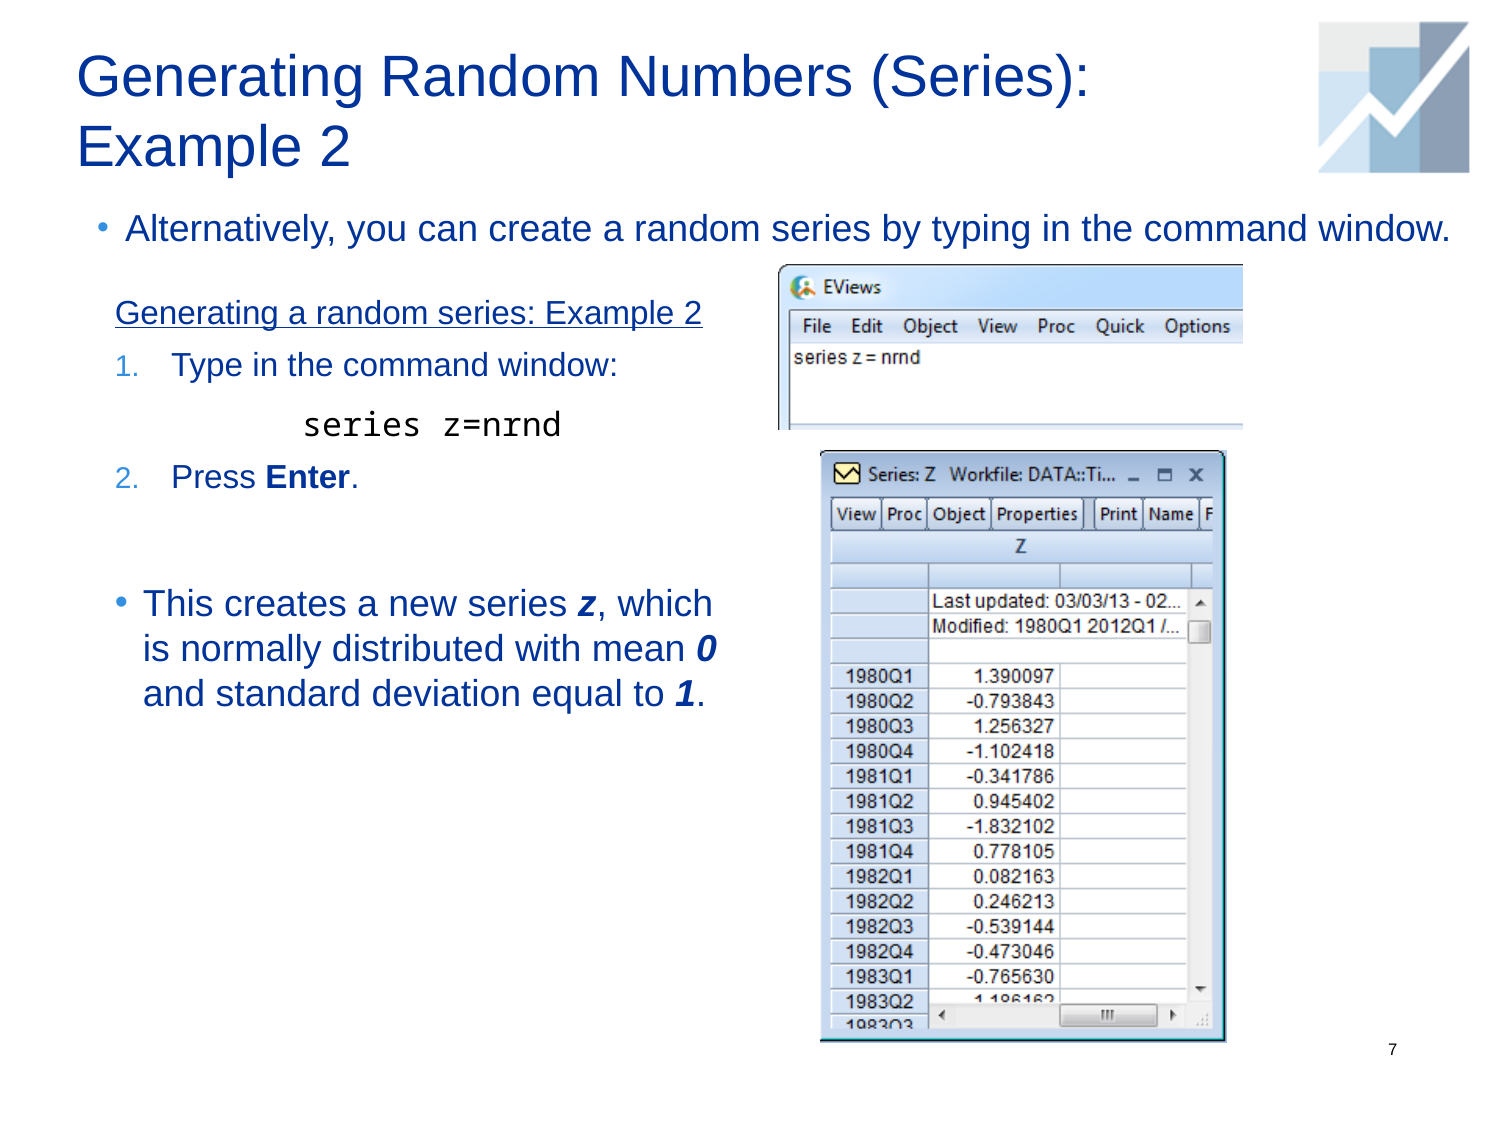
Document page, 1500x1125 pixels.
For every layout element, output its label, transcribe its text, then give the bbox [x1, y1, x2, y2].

picture [1300, 11, 1479, 181]
title Generating Random Numbers (Series): Example 2 [60, 0, 1295, 186]
picture [819, 449, 1227, 1043]
slide_number 7 [1262, 1015, 1413, 1067]
picture [778, 264, 1243, 431]
list Alternatively, you can create a random series by typing in the command window. [82, 196, 1500, 479]
text_box Generating a random series: Example 2 Type in the command window: series z=nrnd Press Enter. This creates a new series z, which is normally distributed with mean 0 and standard deviation equal to 1. [99, 283, 765, 747]
